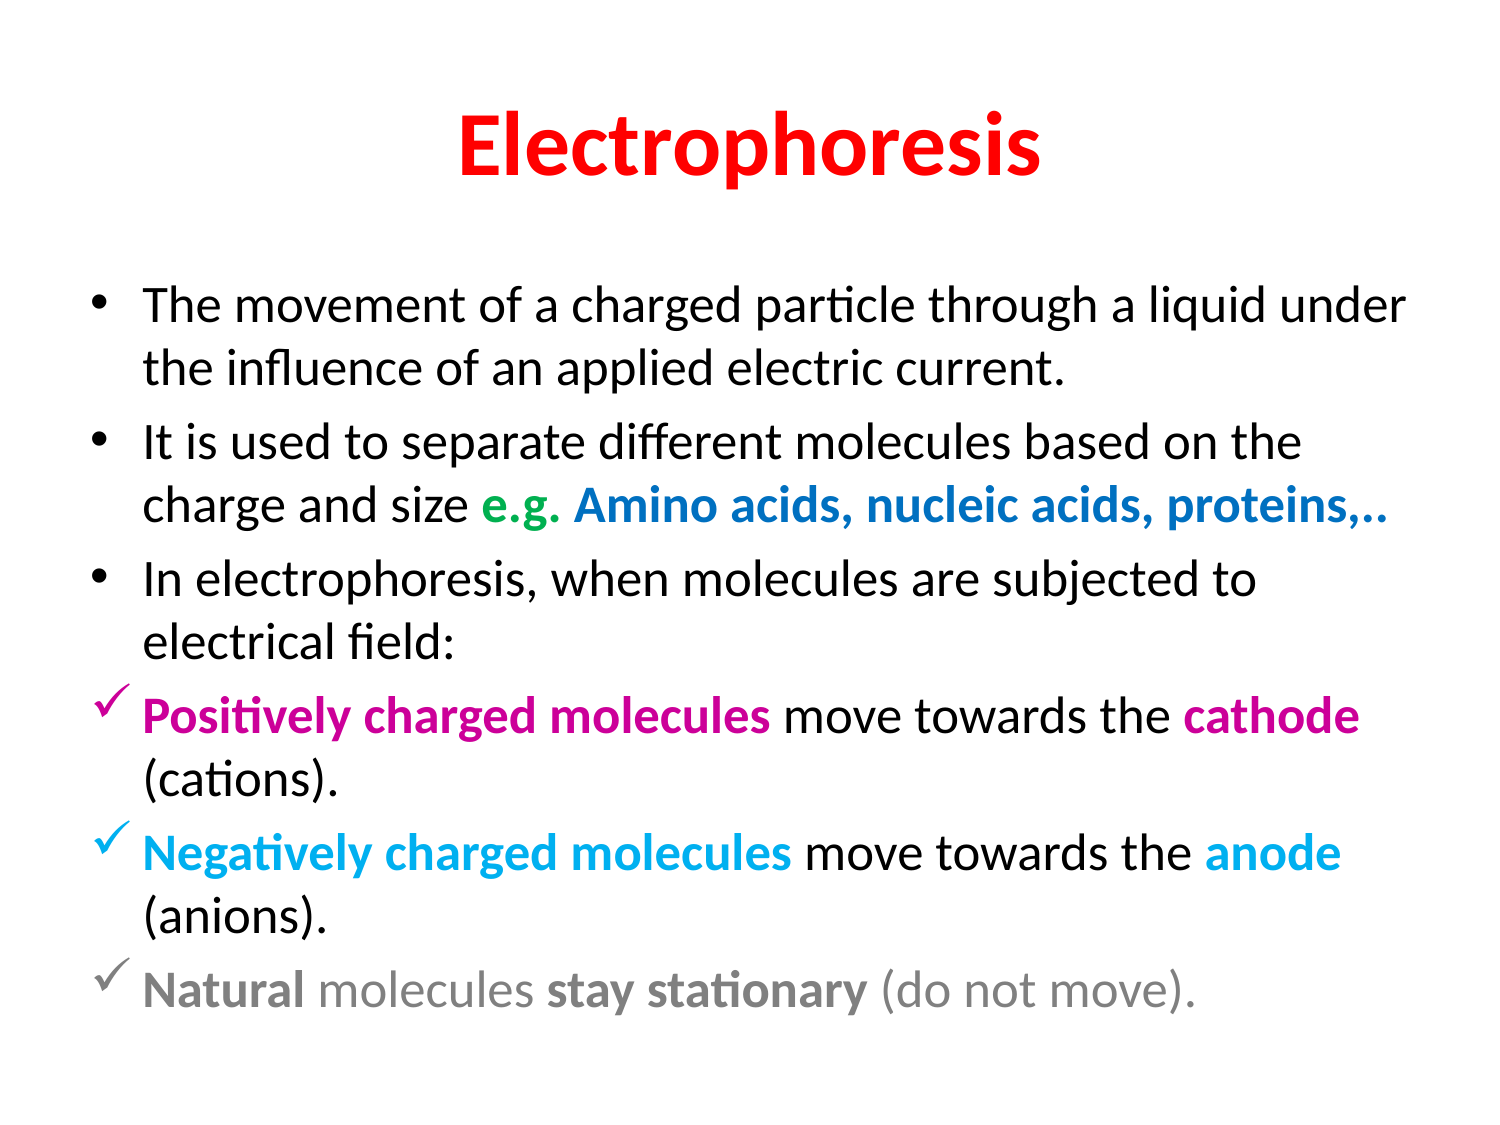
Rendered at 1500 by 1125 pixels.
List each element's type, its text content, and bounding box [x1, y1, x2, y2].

list The movement of a charged particle through a liquid under the influence of an applied electric current. It is used to separate different molecules based on the charge and size e.g. Amino acids, nucleic acids, proteins,.. In electrophoresis, when molecules are subjected to electrical field: Positively charged molecules move towards the cathode (cations). Negatively charged molecules move towards the anode (anions). Natural molecules stay stationary (do not move). [75, 262, 1425, 1079]
title Electrophoresis [75, 45, 1425, 233]
